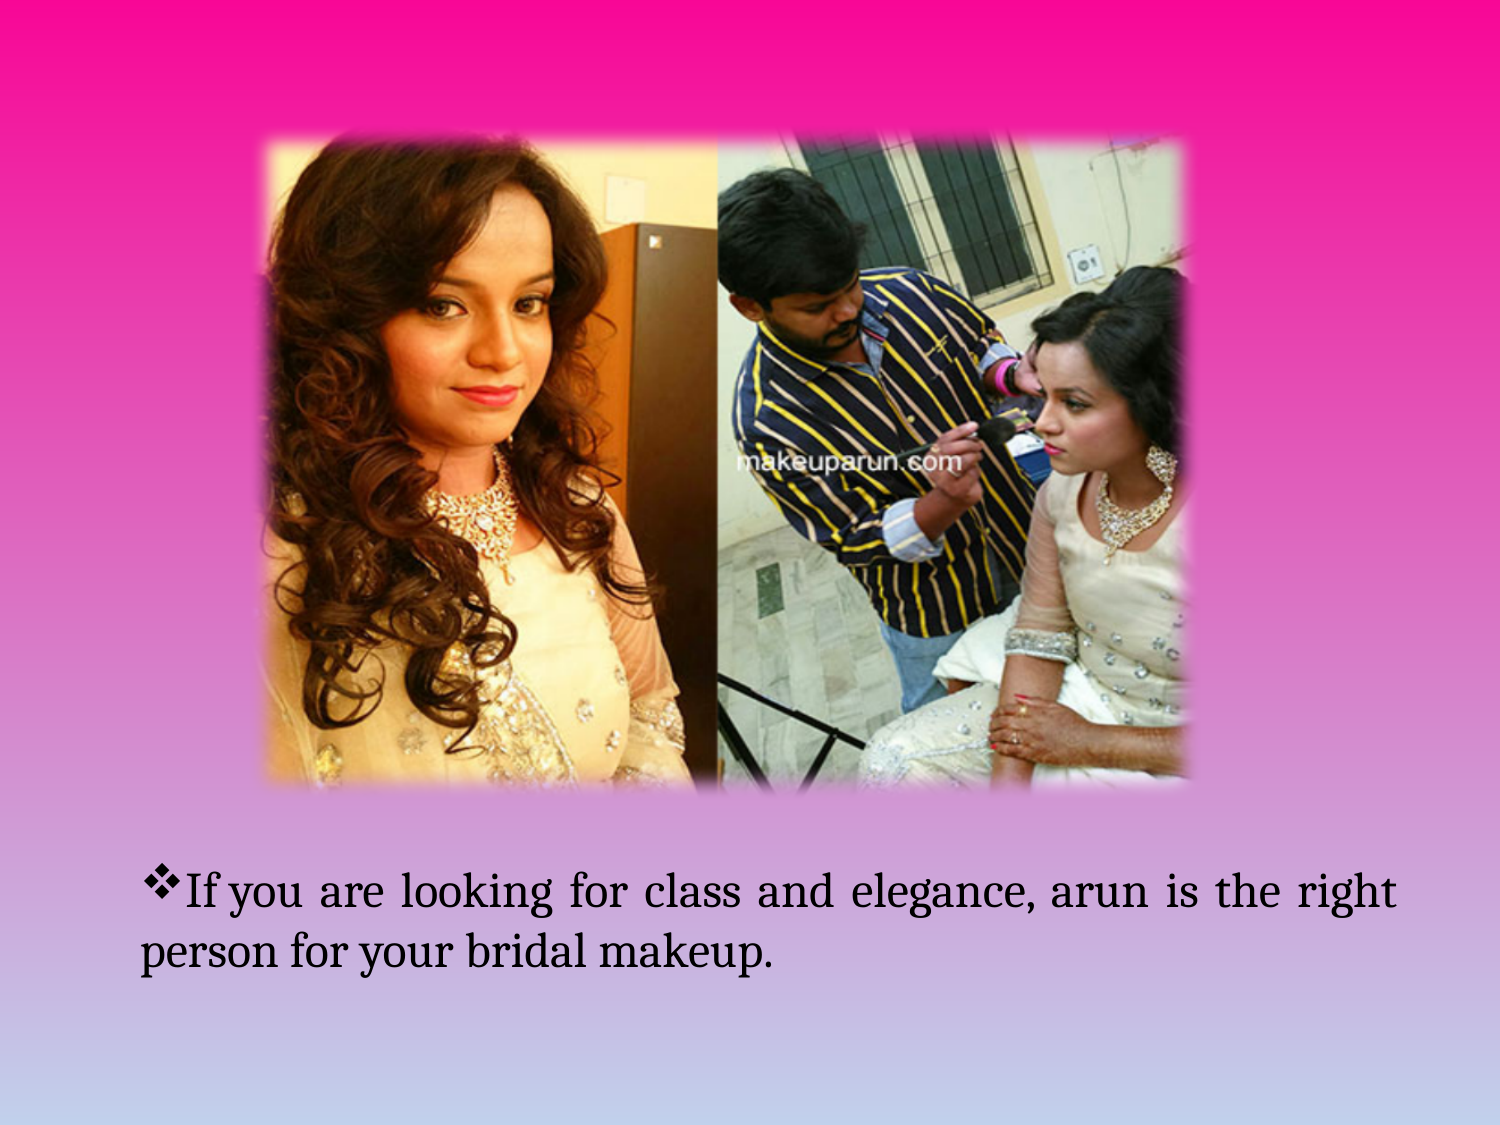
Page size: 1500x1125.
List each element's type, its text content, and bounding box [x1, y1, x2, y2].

text_box If you are looking for class and elegance, arun is the right person for your bridal makeup. [124, 849, 1413, 985]
picture [249, 124, 1201, 801]
